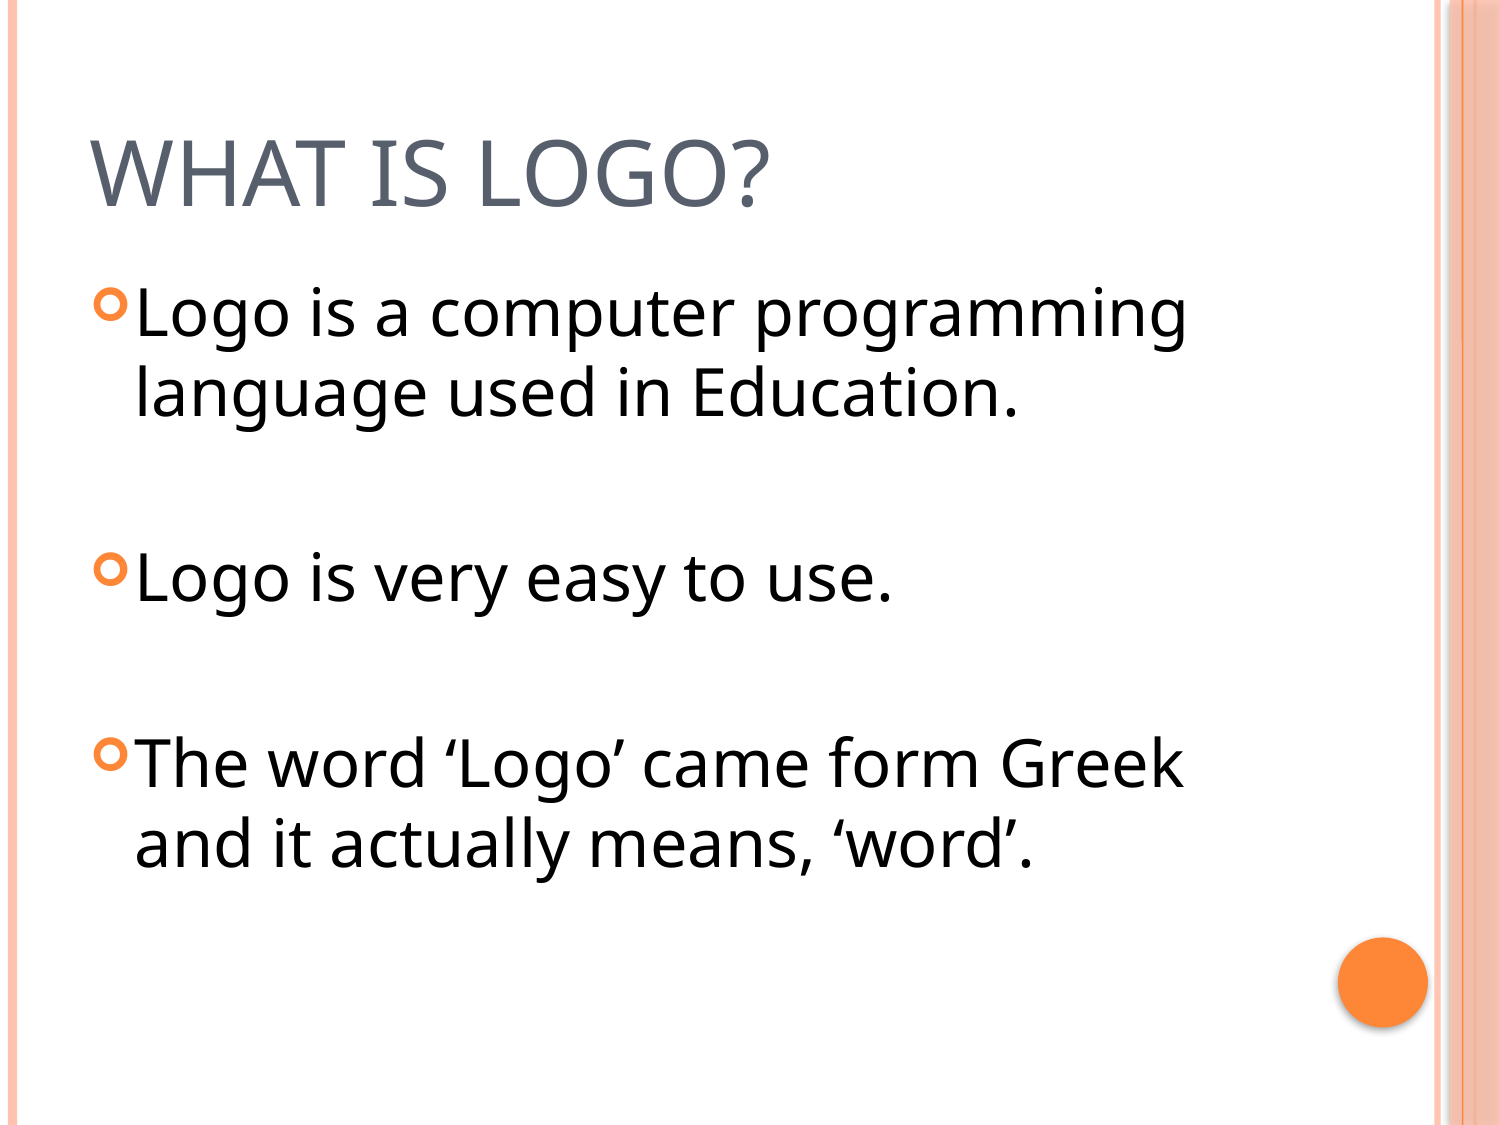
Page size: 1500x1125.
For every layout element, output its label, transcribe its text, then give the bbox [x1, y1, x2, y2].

title What Is Logo? [75, 45, 1300, 233]
list Logo is a computer programming language used in Education. Logo is very easy to use. The word ‘Logo’ came form Greek and it actually means, ‘word’. [75, 262, 1300, 1062]
